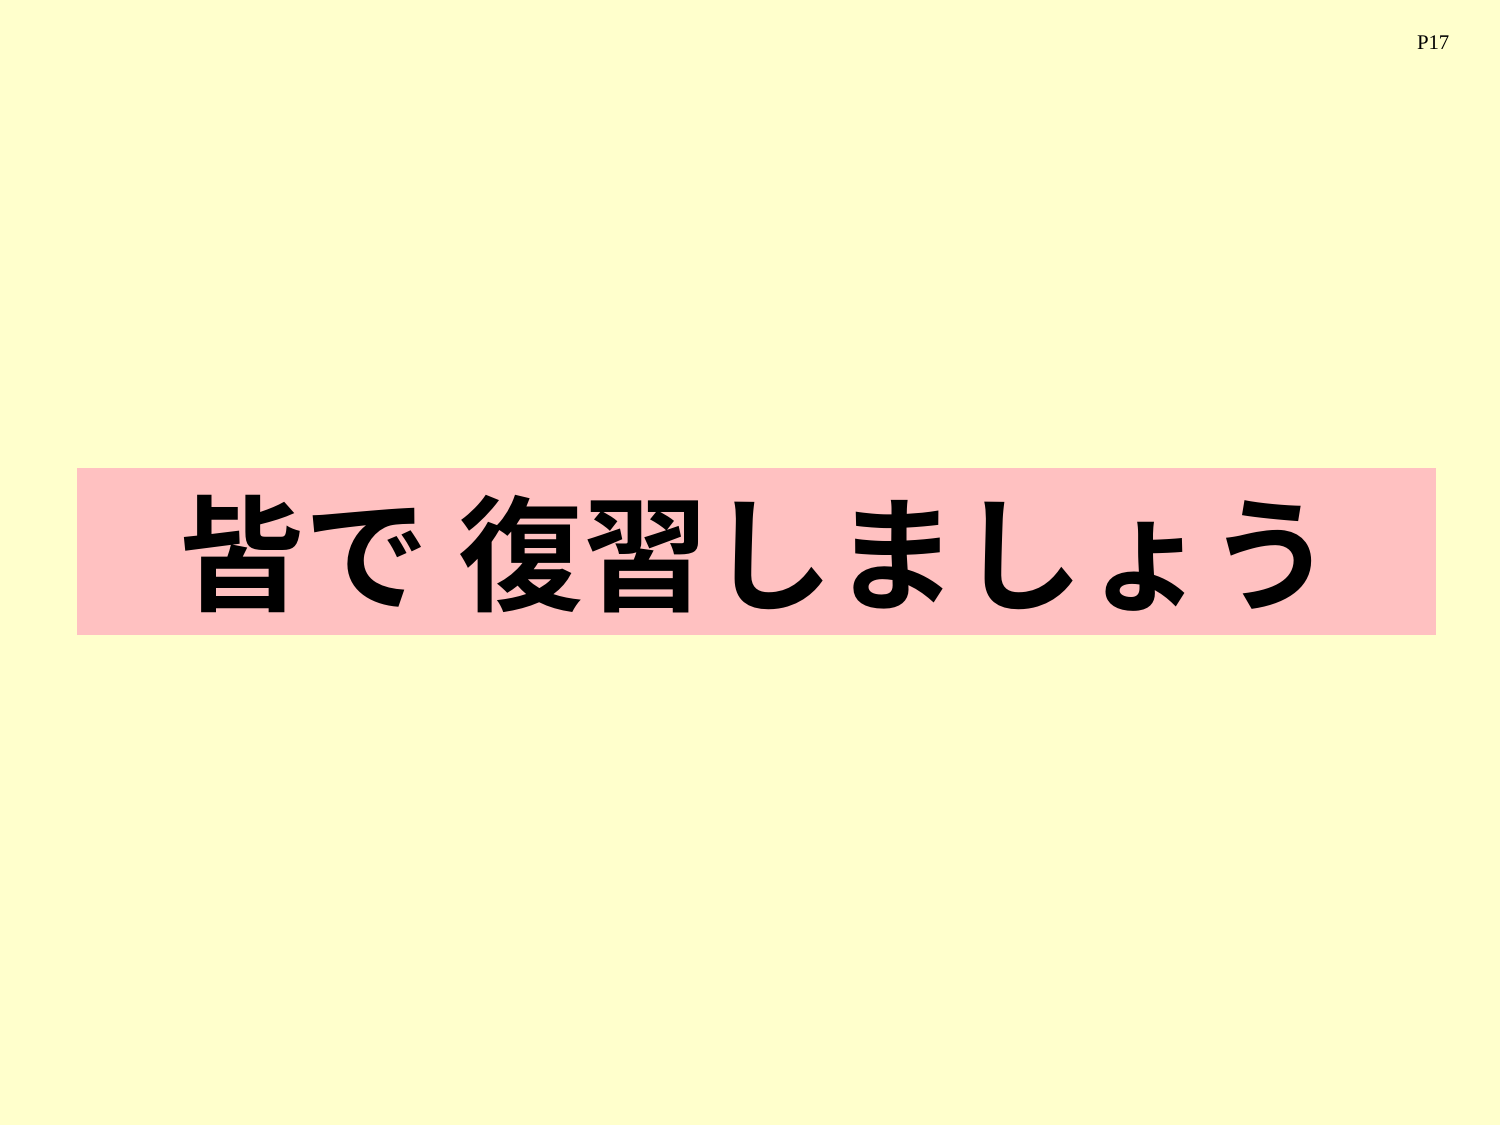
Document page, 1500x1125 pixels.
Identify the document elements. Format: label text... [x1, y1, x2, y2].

text_box P17 [1402, 21, 1475, 61]
text_box 皆で 復習しましょう [78, 468, 1435, 634]
